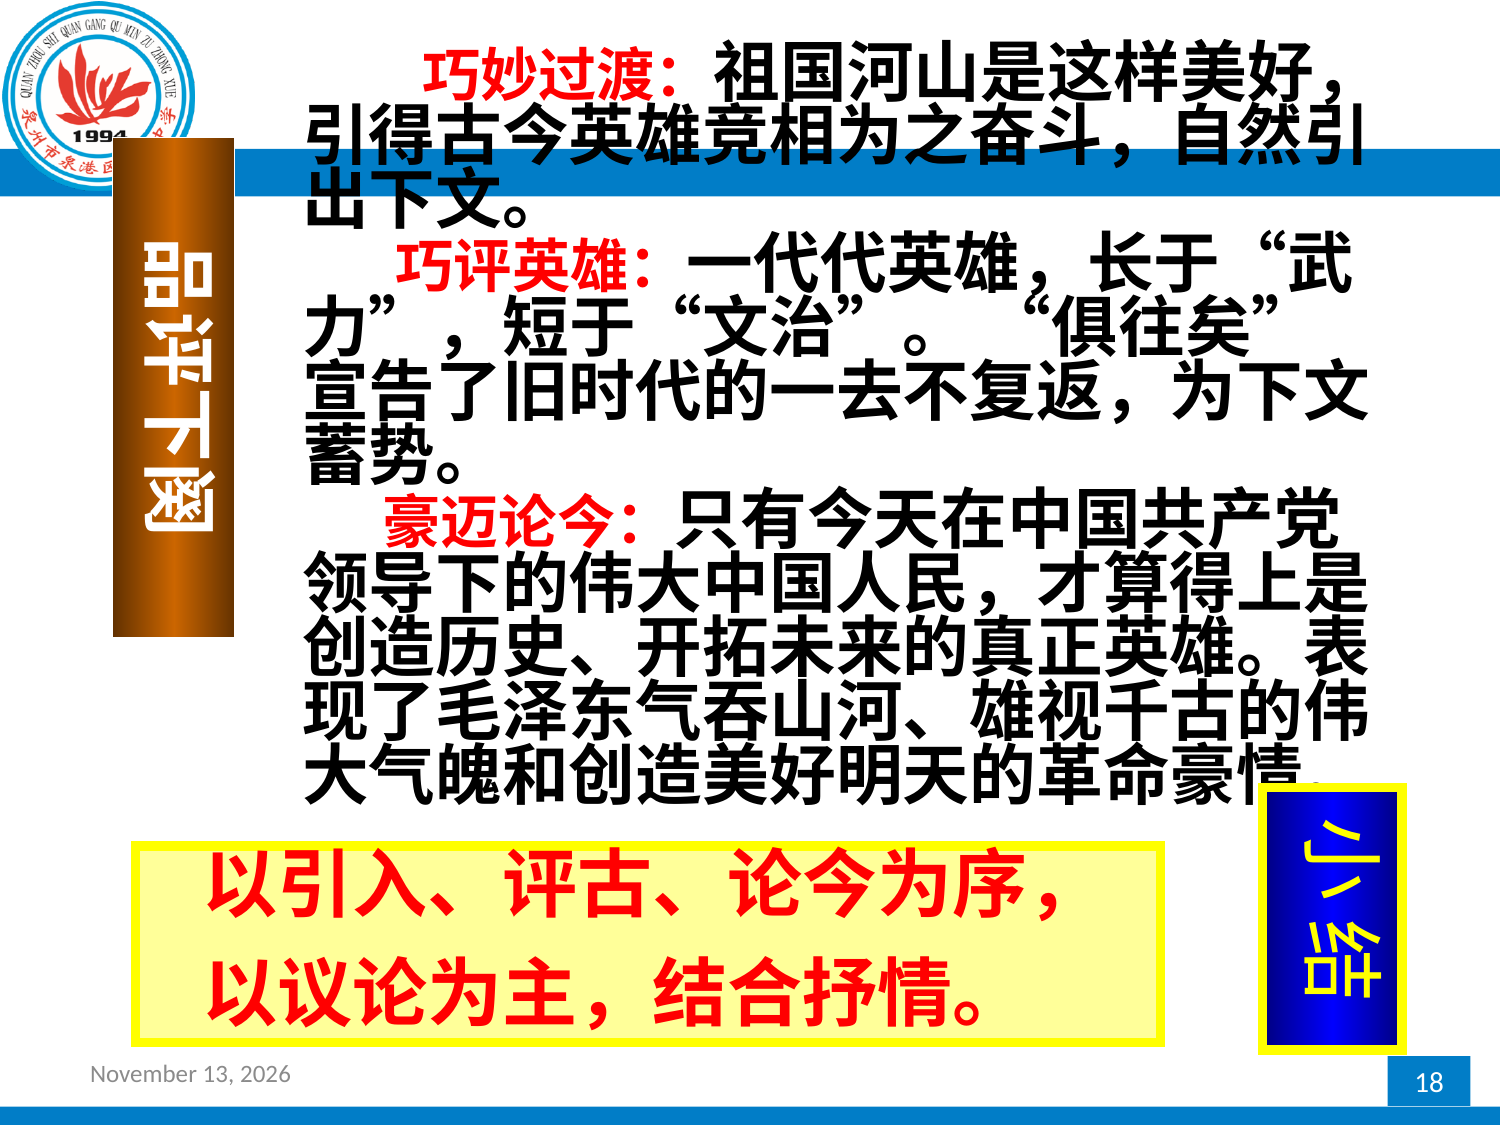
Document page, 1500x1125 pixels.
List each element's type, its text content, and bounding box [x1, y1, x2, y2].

picture [9, 6, 189, 186]
text_box 品评下阕 [112, 137, 235, 638]
text_box 巧妙过渡：祖国河山是这样美好，引得古今英雄竞相为之奋斗，自然引出下文。 巧评英雄：一代代英雄，长于“武力”，短于“文治”。 “俱往矣”宣告了旧时代的一去不复返，为下文蓄势。 豪迈论今：只有今天在中国共产党领导下的伟大中国人民，才算得上是创造历史、开拓未来的真正英雄。表现了毛泽东气吞山河、雄视千古的伟大气魄和创造美好明天的革命豪情。 [287, 37, 1400, 820]
text_box 小 结 [1262, 787, 1402, 1050]
picture [15, 14, 181, 177]
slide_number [75, 1042, 425, 1103]
picture [110, 1, 195, 79]
picture [2, 1, 88, 86]
picture [41, 40, 156, 154]
text_box 以引入、评古、论今为序， 以议论为主，结合抒情。 [135, 846, 1161, 1043]
picture [2, 107, 78, 191]
picture [187, 114, 195, 137]
